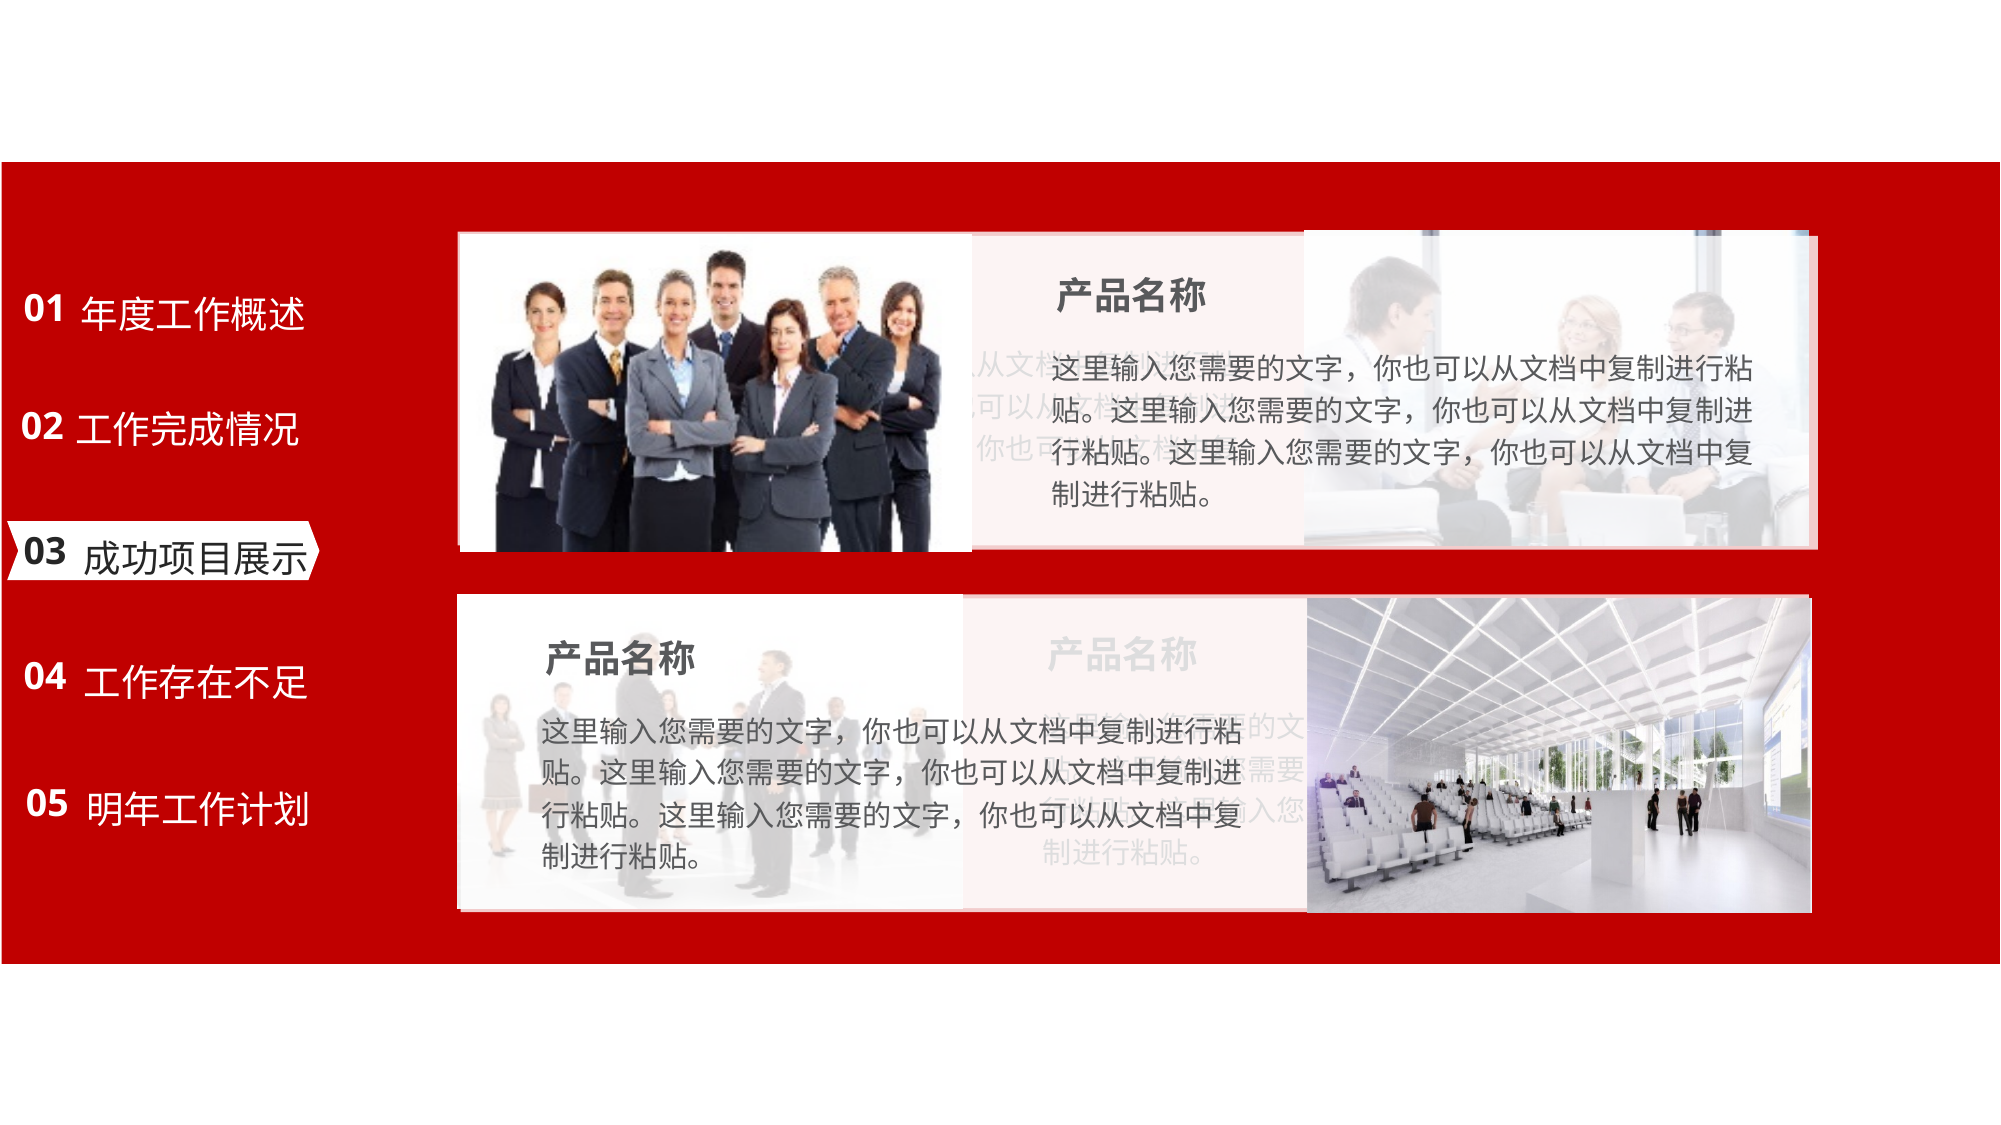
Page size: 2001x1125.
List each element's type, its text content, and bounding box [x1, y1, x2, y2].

text_box 03 [8, 519, 94, 644]
text_box [962, 593, 1810, 598]
text_box 工作完成情况 [34, 376, 341, 459]
text_box [457, 231, 1304, 546]
picture [1304, 230, 1809, 234]
text_box [1, 161, 2000, 965]
text_box 年度工作概述 [40, 261, 347, 344]
text_box 明年工作计划 [45, 756, 352, 839]
picture [457, 594, 963, 909]
text_box 05 [10, 771, 96, 966]
text_box 成功项目展示 [43, 504, 350, 588]
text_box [460, 598, 1812, 913]
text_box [460, 234, 1818, 552]
text_box 02 [6, 394, 91, 589]
text_box 01 [8, 276, 94, 394]
text_box 工作存在不足 [43, 629, 350, 712]
text_box 04 [8, 644, 94, 839]
